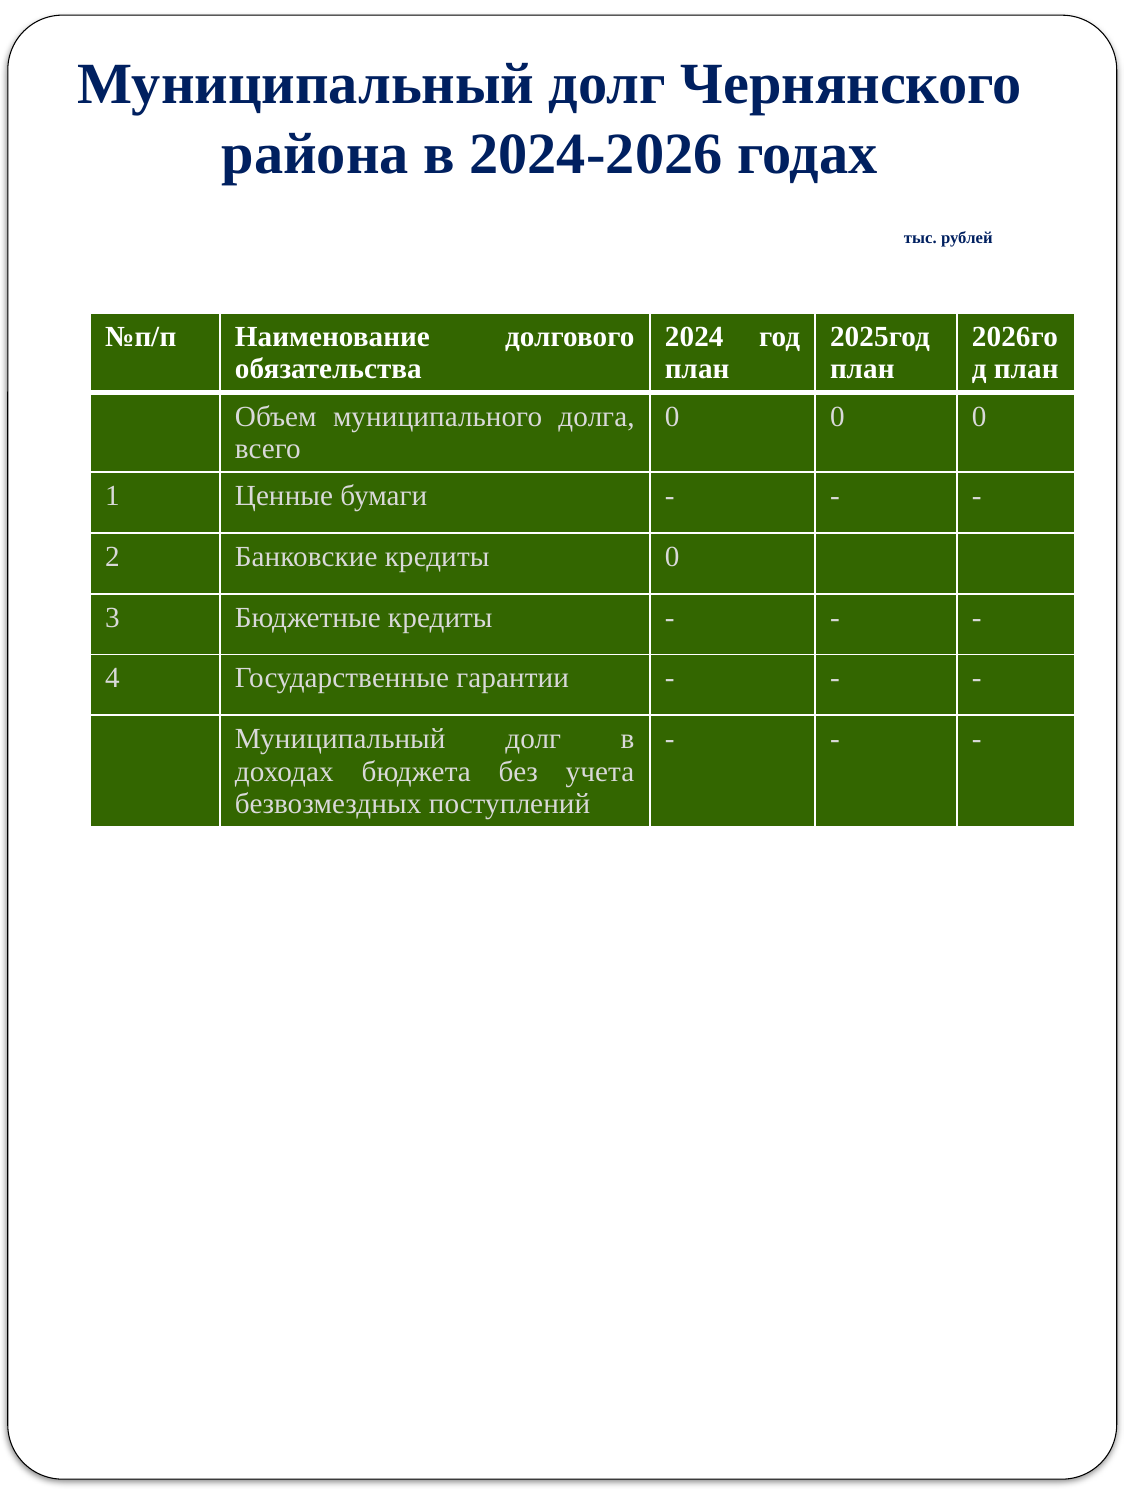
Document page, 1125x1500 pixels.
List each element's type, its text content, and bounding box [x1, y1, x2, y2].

table_cell 3 [91, 595, 219, 654]
title Муниципальный долг Чернянского района в 2024-2026 годах тыс. рублей [30, 41, 1069, 271]
table_cell [816, 534, 956, 593]
table_header №п/п [91, 314, 219, 390]
table_cell - [651, 655, 814, 714]
table_cell [91, 395, 219, 471]
table_cell - [816, 655, 956, 714]
table_cell Муниципальный долг в доходах бюджета без учета безвозмездных поступлений [221, 716, 649, 826]
table_cell 0 [651, 395, 814, 471]
table_cell Объем муниципального долга, всего [221, 395, 649, 471]
table_cell - [958, 473, 1074, 532]
table_cell 0 [816, 395, 956, 471]
table_cell Банковские кредиты [221, 534, 649, 593]
table_cell - [816, 716, 956, 826]
table_cell - [958, 655, 1074, 714]
table_cell Государственные гарантии [221, 655, 649, 714]
table_cell - [651, 595, 814, 654]
table_cell - [651, 716, 814, 826]
table_header 2026год план [958, 314, 1074, 390]
table_cell 4 [91, 655, 219, 714]
table_header 2024 год план [651, 314, 814, 390]
table_header 2025год план [816, 314, 956, 390]
table_cell 1 [91, 473, 219, 532]
table_cell 2 [91, 534, 219, 593]
table_header Наименование долгового обязательства [221, 314, 649, 390]
table_cell - [958, 716, 1074, 826]
table_cell [958, 534, 1074, 593]
table_cell Бюджетные кредиты [221, 595, 649, 654]
table_cell 0 [958, 395, 1074, 471]
table_cell [91, 716, 219, 826]
table_cell - [651, 473, 814, 532]
table_cell - [958, 595, 1074, 654]
table_cell - [816, 473, 956, 532]
table_cell Ценные бумаги [221, 473, 649, 532]
table_cell - [816, 595, 956, 654]
table_cell 0 [651, 534, 814, 593]
